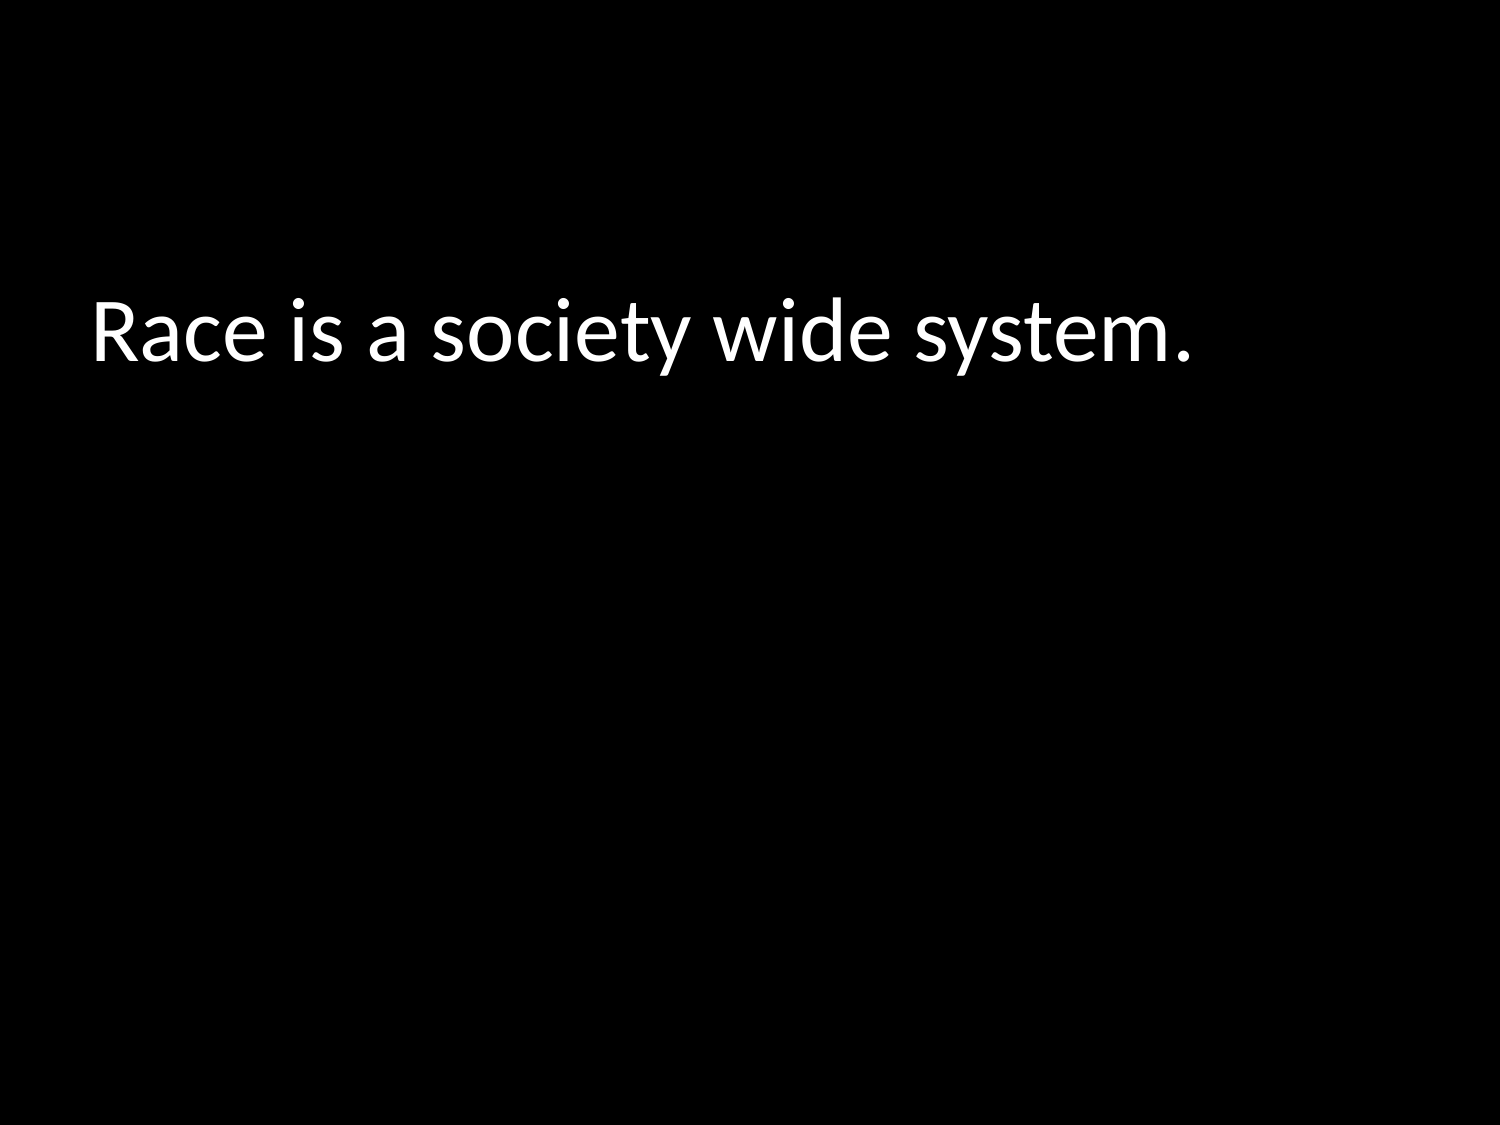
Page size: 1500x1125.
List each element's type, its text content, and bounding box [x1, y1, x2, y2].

list Race is a society wide system. [75, 262, 1425, 1005]
